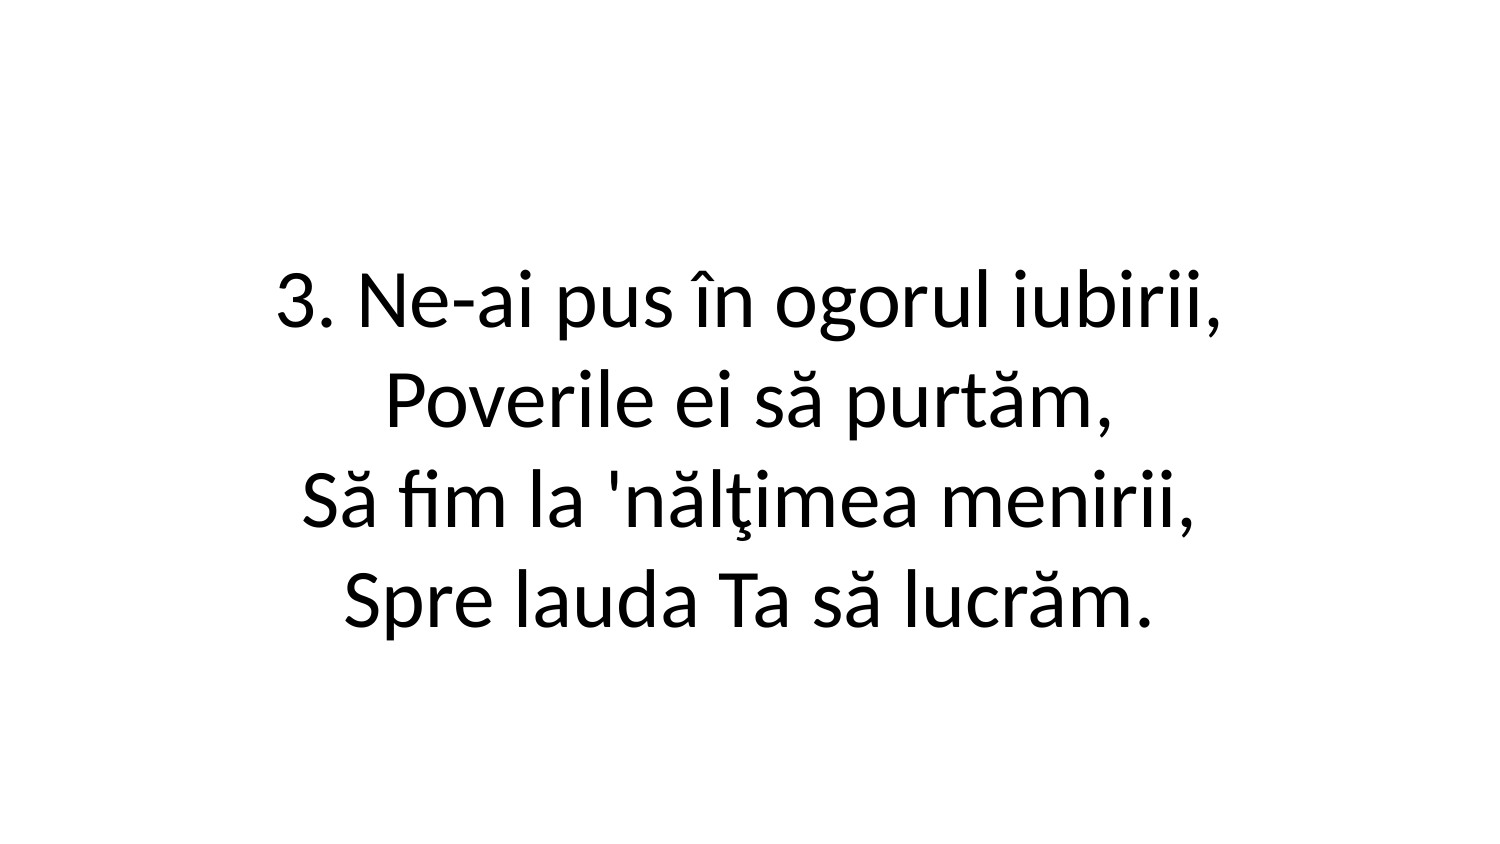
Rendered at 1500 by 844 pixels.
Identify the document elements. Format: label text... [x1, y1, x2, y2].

text_box 3. Ne-ai pus în ogorul iubirii, Poverile ei să purtăm, Să fim la 'nălţimea menirii, Spre lauda Ta să lucrăm. [259, 192, 1241, 652]
